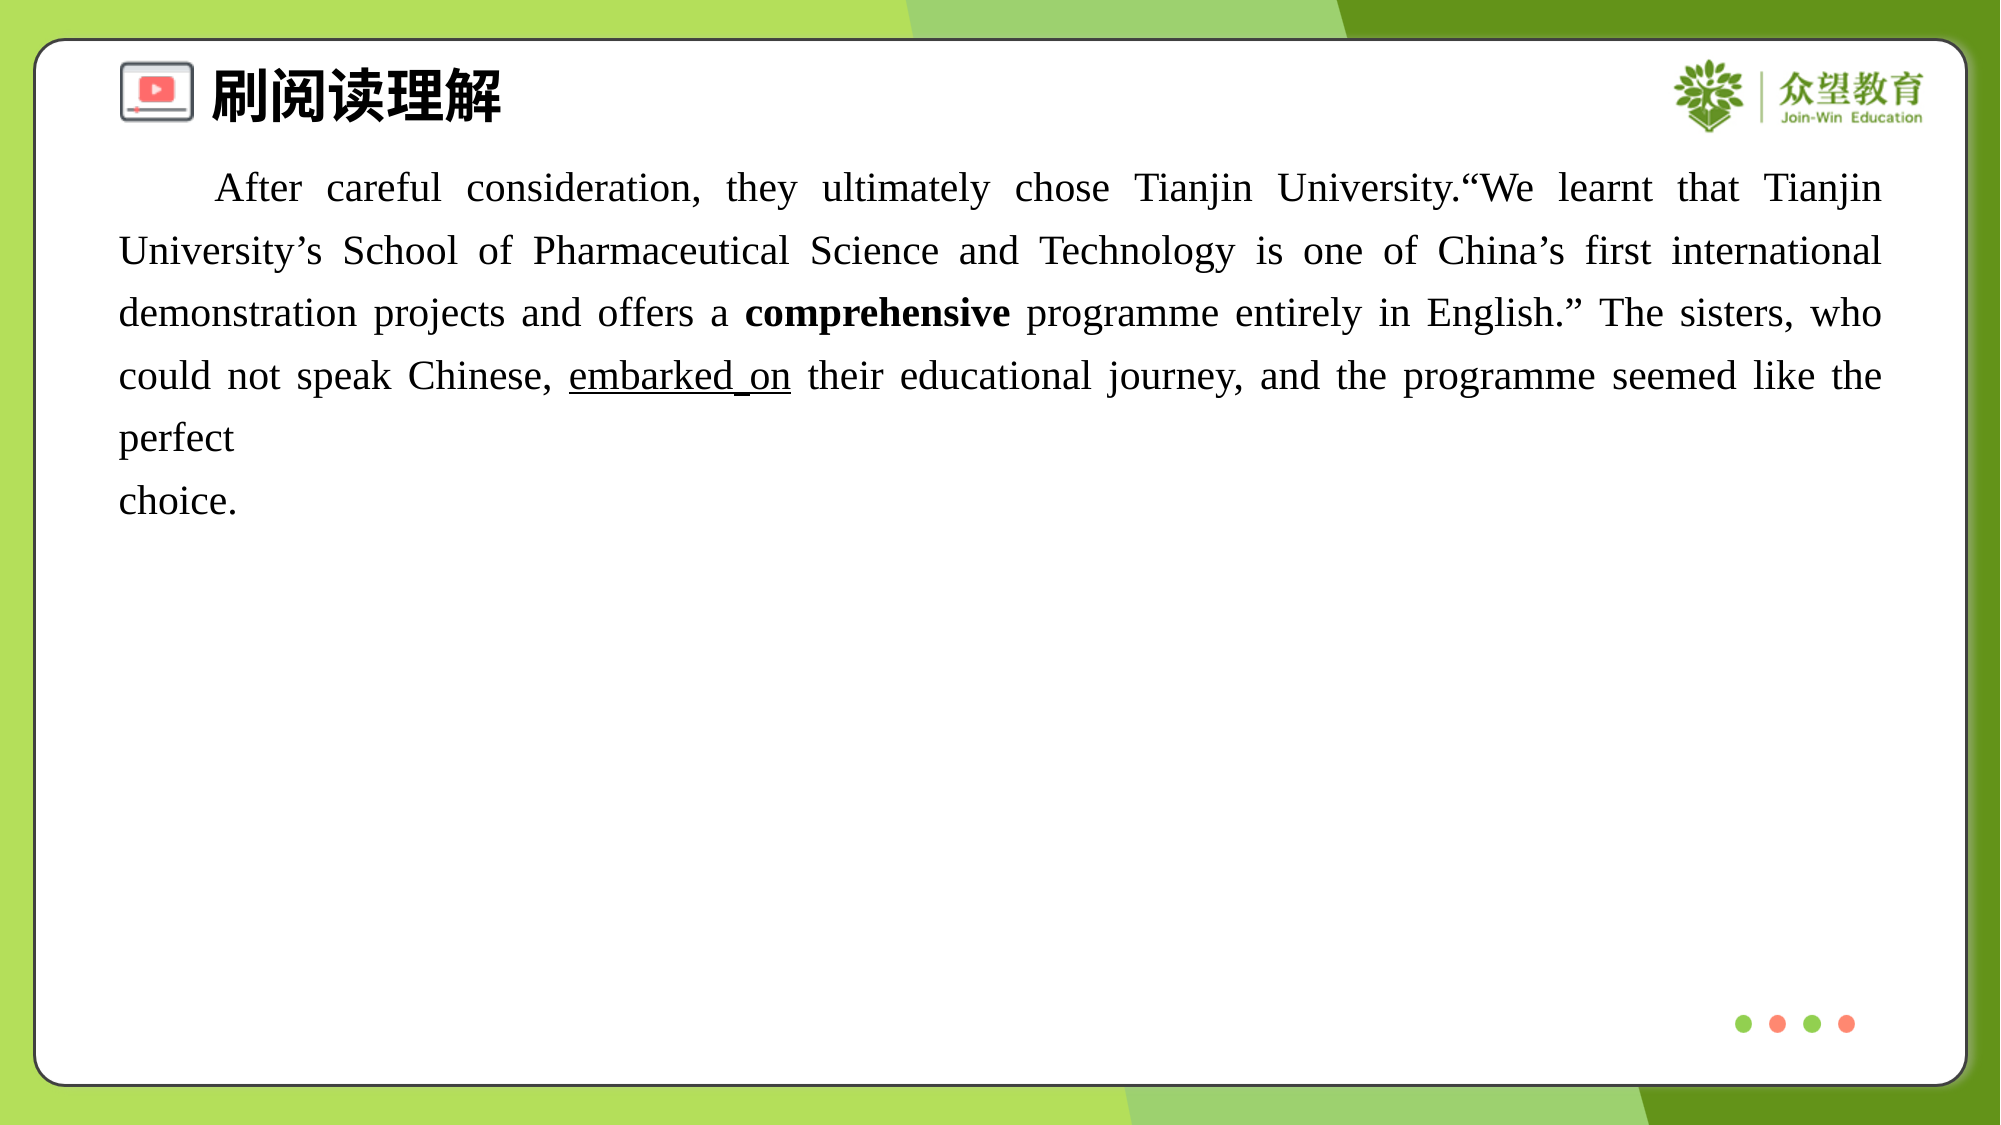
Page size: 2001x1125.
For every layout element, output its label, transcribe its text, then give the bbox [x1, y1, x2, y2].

text_box After careful consideration, they ultimately chose Tianjin University.“We learnt that Tianjin University’s School of Pharmaceutical Science and Technology is one of China’s first international demonstration projects and offers a comprehensive programme entirely in English.” The sisters, who could not speak Chinese, embarked on their educational journey, and the programme seemed like the perfect choice.#1.4 [118, 147, 1883, 454]
picture [0, 0, 2000, 1125]
